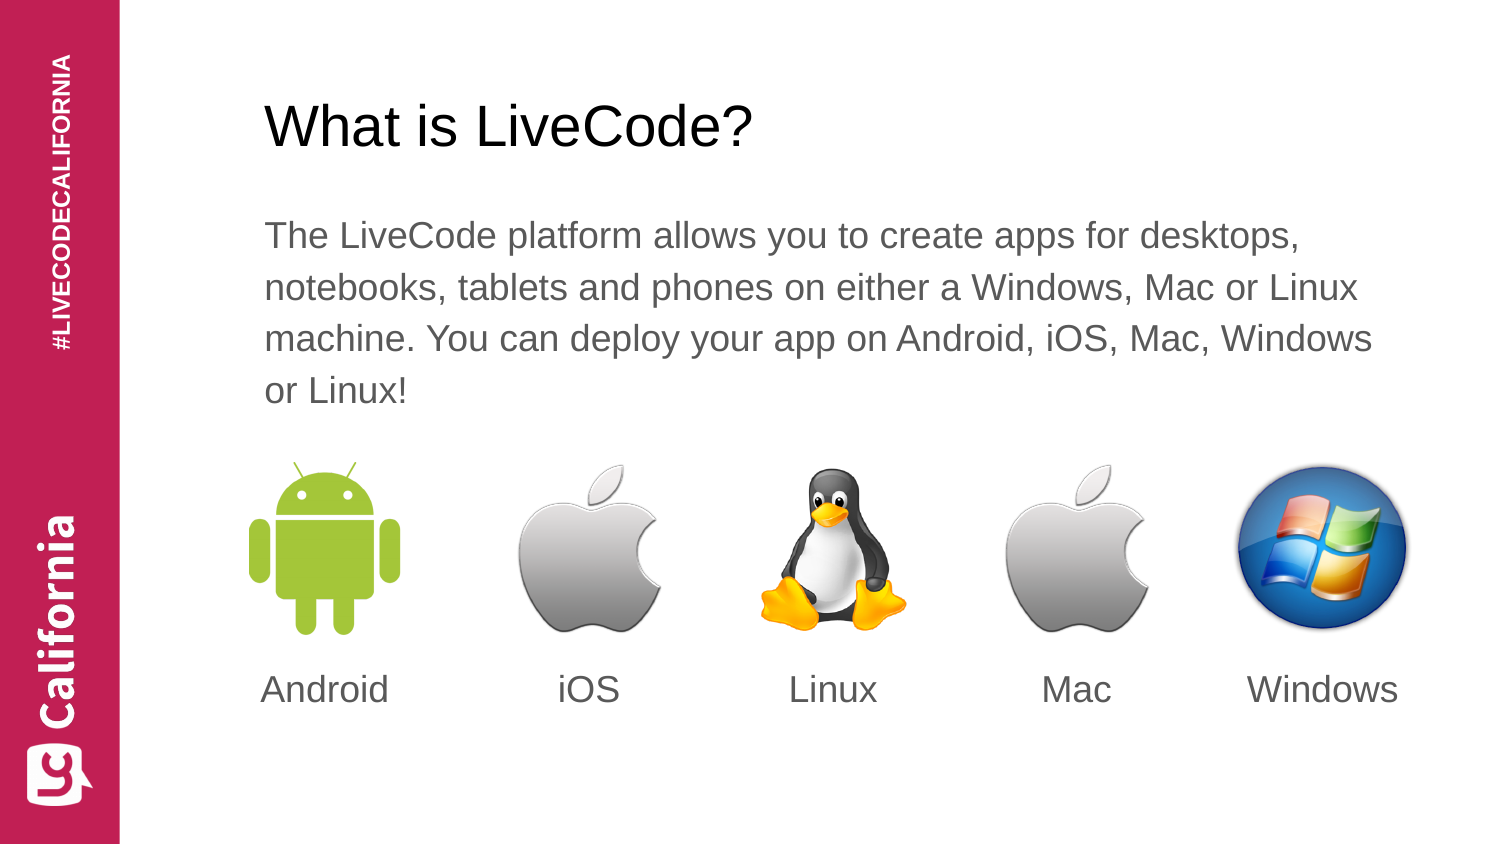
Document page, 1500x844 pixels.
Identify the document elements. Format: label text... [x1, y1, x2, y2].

list The LiveCode platform allows you to create apps for desktops, notebooks, tablets and phones on either a Windows, Mac or Linux machine. You can deploy your app on Android, iOS, Mac, Windows or Linux! [249, 189, 1417, 778]
picture [743, 462, 924, 636]
picture [1228, 458, 1418, 641]
text_box Linux [700, 650, 966, 742]
picture [0, 0, 120, 844]
picture [499, 462, 680, 636]
picture [249, 462, 401, 636]
picture [986, 462, 1167, 636]
text_box Windows [1192, 650, 1453, 742]
title What is LiveCode? [249, 72, 1417, 167]
text_box Mac [978, 650, 1175, 742]
text_box iOS [479, 650, 699, 742]
text_box Android [214, 650, 435, 742]
